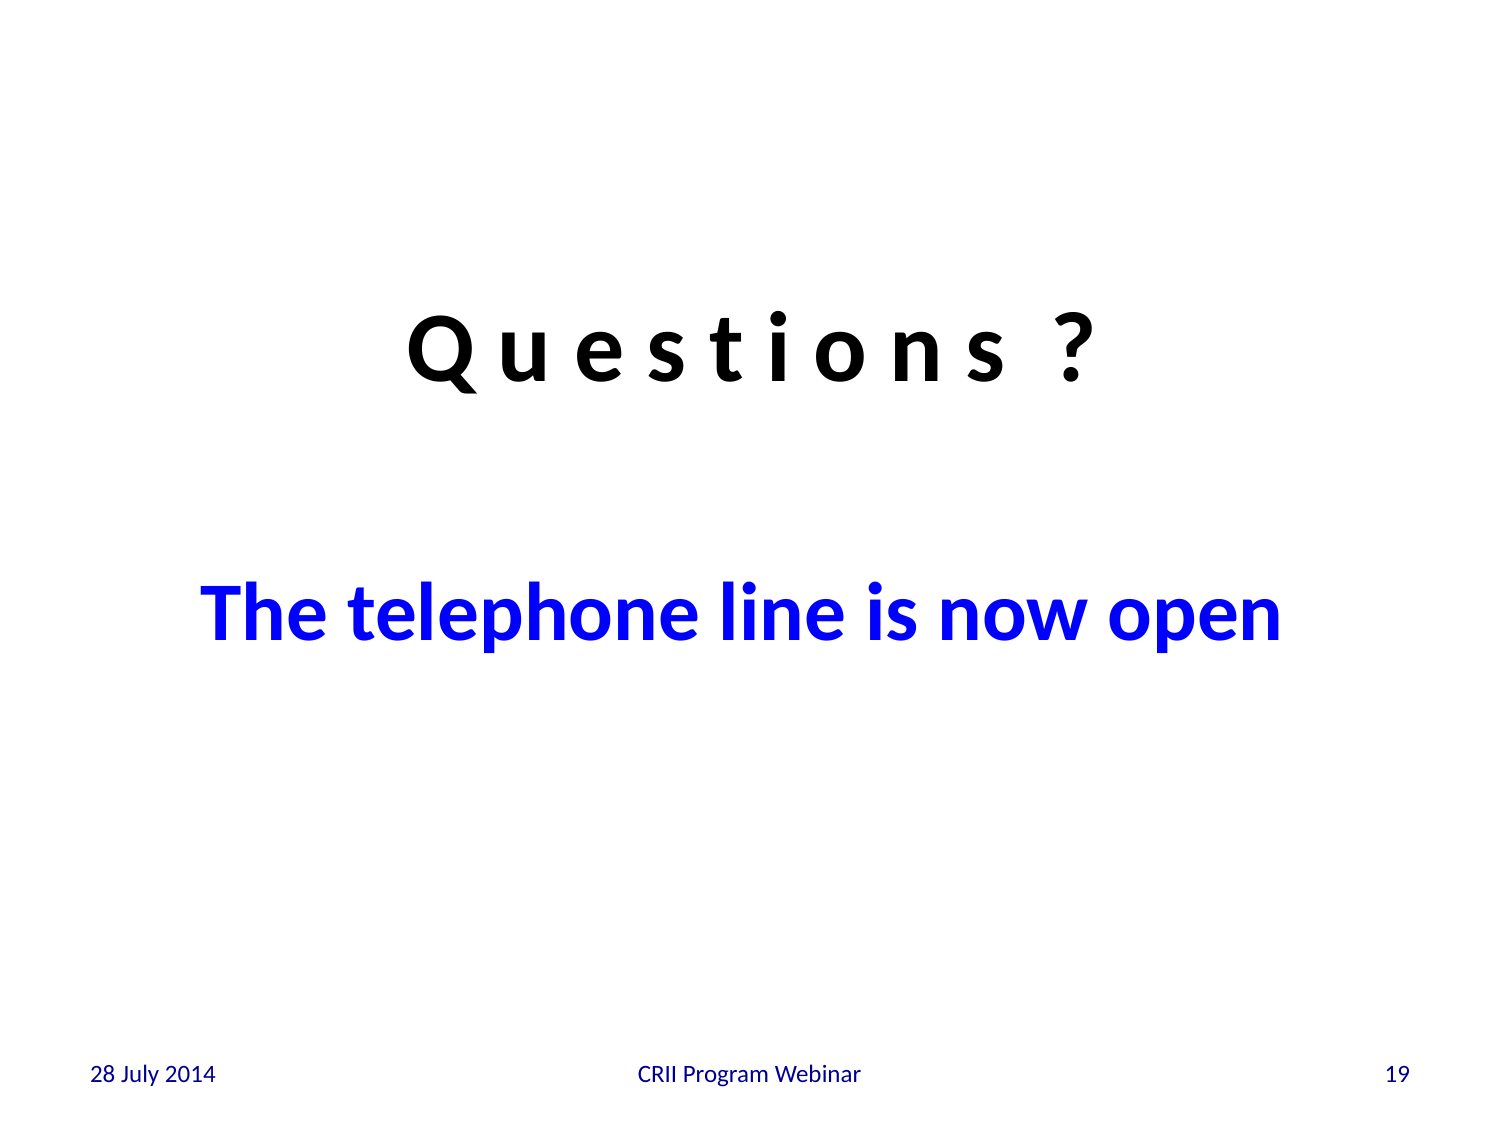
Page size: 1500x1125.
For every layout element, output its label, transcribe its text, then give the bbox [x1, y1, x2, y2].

footer CRII Program Webinar [512, 1042, 988, 1103]
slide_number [75, 1042, 425, 1103]
text_box Q u e s t i o n s ? The telephone line is now open [68, 297, 1436, 723]
slide_number 19 [1074, 1042, 1425, 1103]
